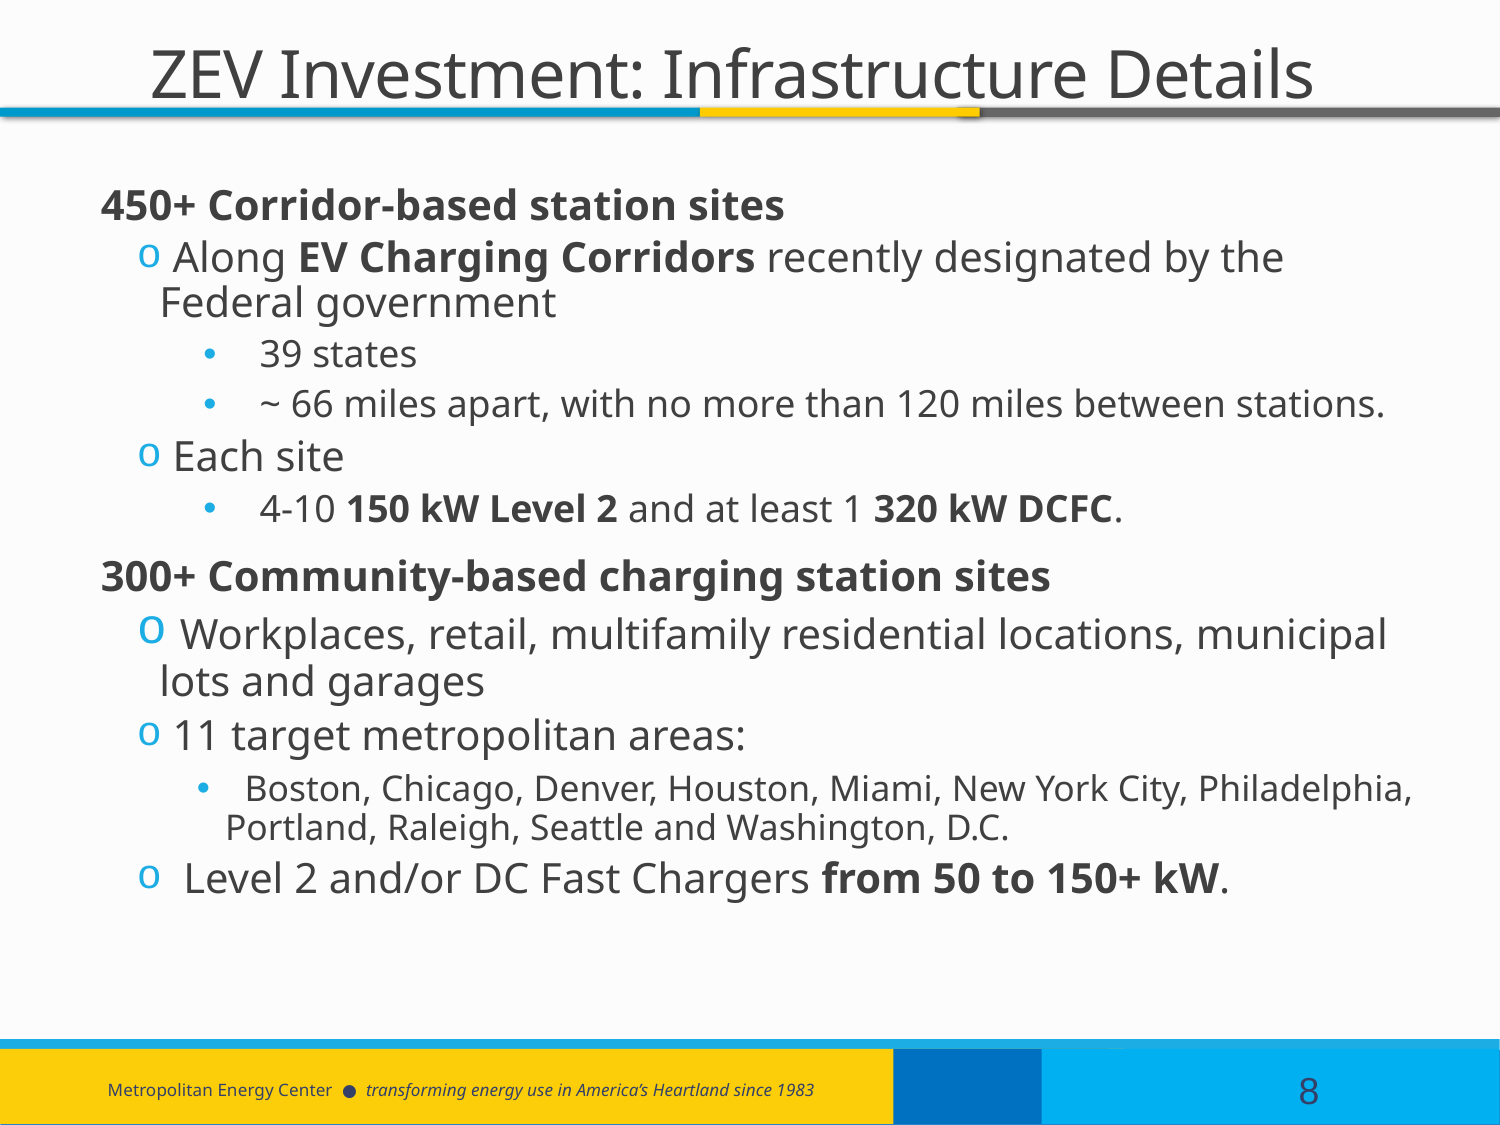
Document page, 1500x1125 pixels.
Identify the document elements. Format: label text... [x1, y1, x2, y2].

list 450+ Corridor-based station sites Along EV Charging Corridors recently designated by the Federal government 39 states ~ 66 miles apart, with no more than 120 miles between stations. Each site 4-10 150 kW Level 2 and at least 1 320 kW DCFC. 300+ Community-based charging station sites Workplaces, retail, multifamily residential locations, municipal lots and garages 11 target metropolitan areas: Boston, Chicago, Denver, Houston, Miami, New York City, Philadelphia, Portland, Raleigh, Seattle and Washington, D.C. Level 2 and/or DC Fast Chargers from 50 to 150+ kW. [89, 177, 1420, 1041]
title ZEV Investment: Infrastructure Details [135, 47, 1373, 120]
